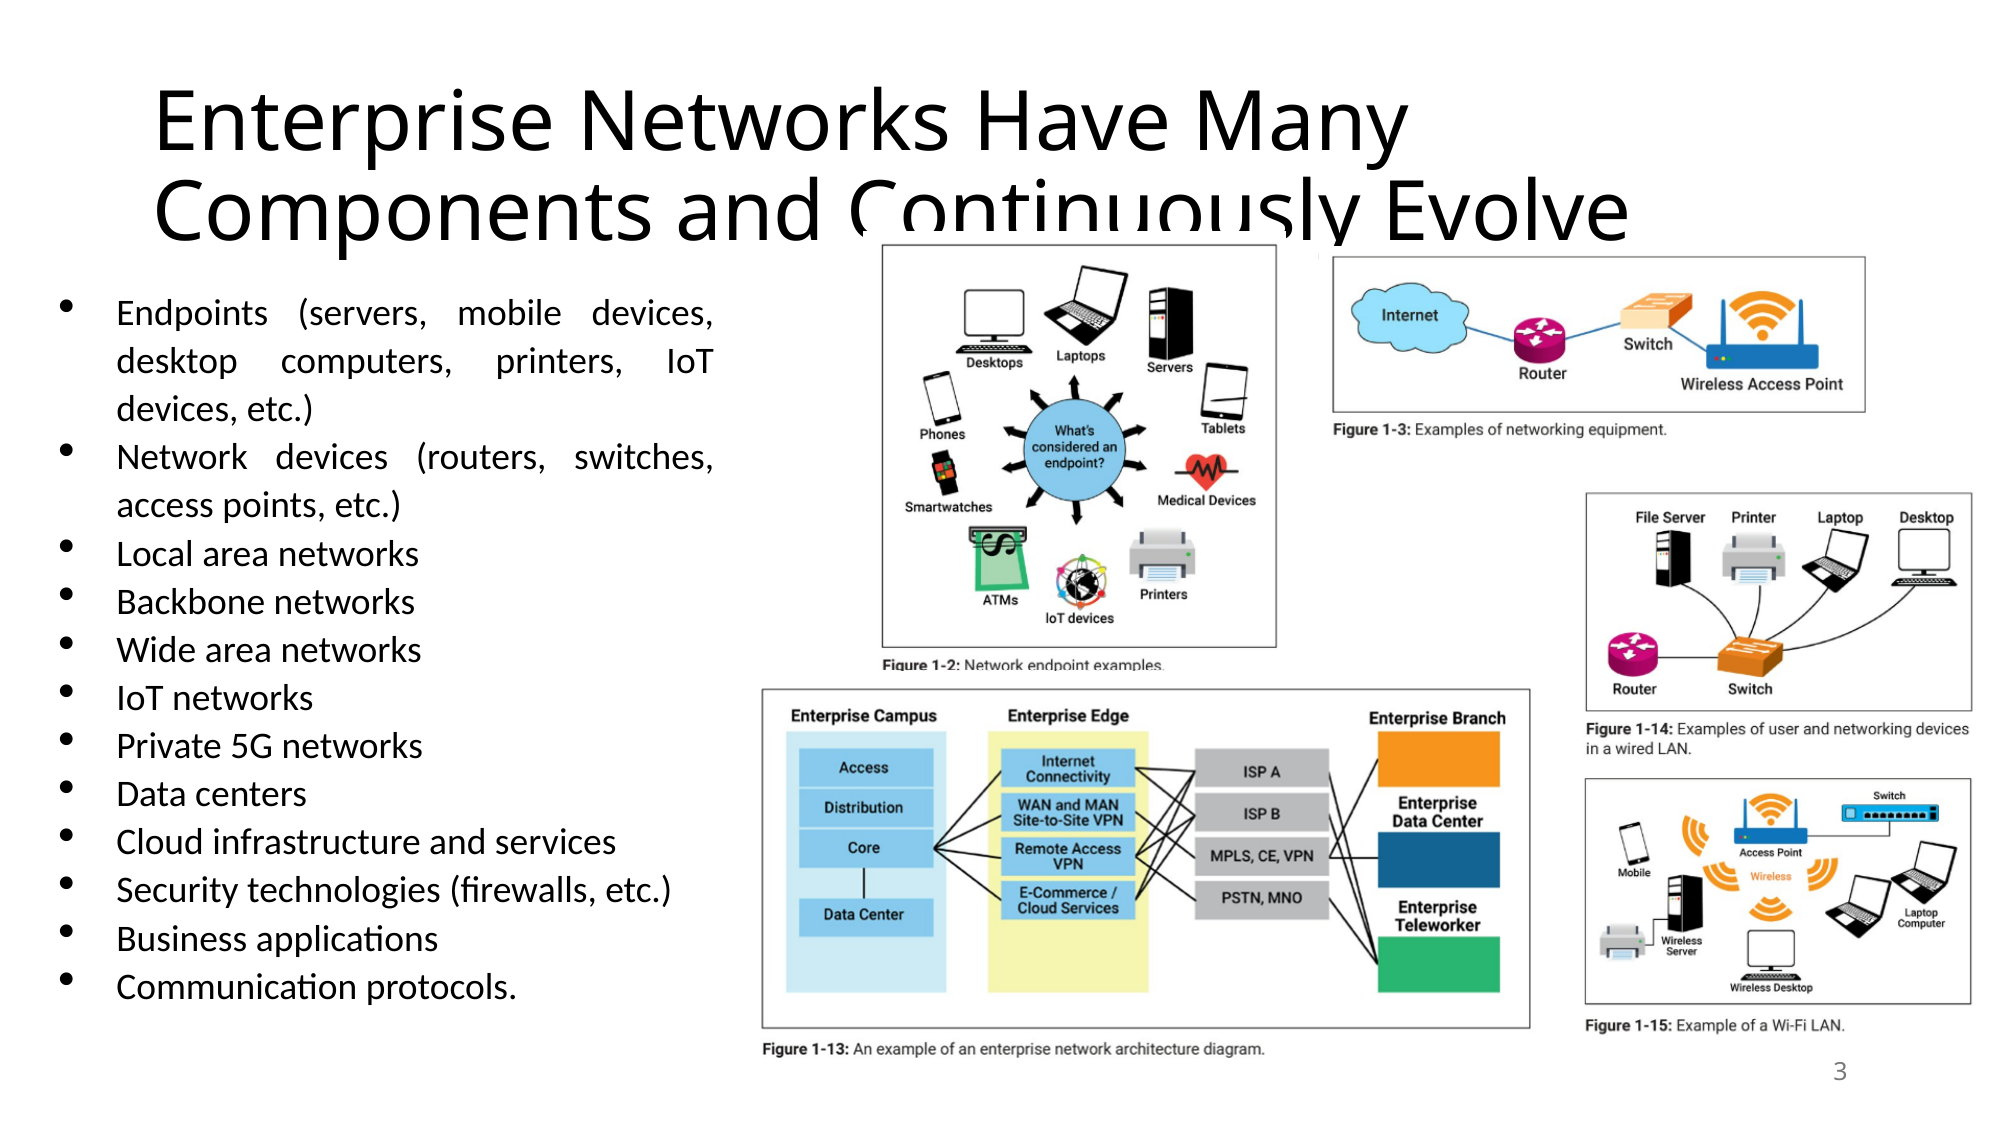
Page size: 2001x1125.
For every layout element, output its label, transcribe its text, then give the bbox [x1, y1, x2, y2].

picture [748, 673, 1548, 1066]
text_box Endpoints (servers, mobile devices, desktop computers, printers, IoT devices, etc.) Network devices (routers, switches, access points, etc.) Local area networks Backbone networks Wide area networks IoT networks Private 5G networks Data centers Cloud infrastructure and services Security technologies (firewalls, etc.) Business applications Communication protocols. [45, 277, 730, 1014]
picture [1565, 481, 1987, 1044]
picture [1319, 246, 1875, 442]
slide_number 3 [1412, 1042, 1863, 1103]
title Enterprise Networks Have Many Components and Continuously Evolve [137, 59, 1863, 278]
picture [862, 231, 1286, 671]
